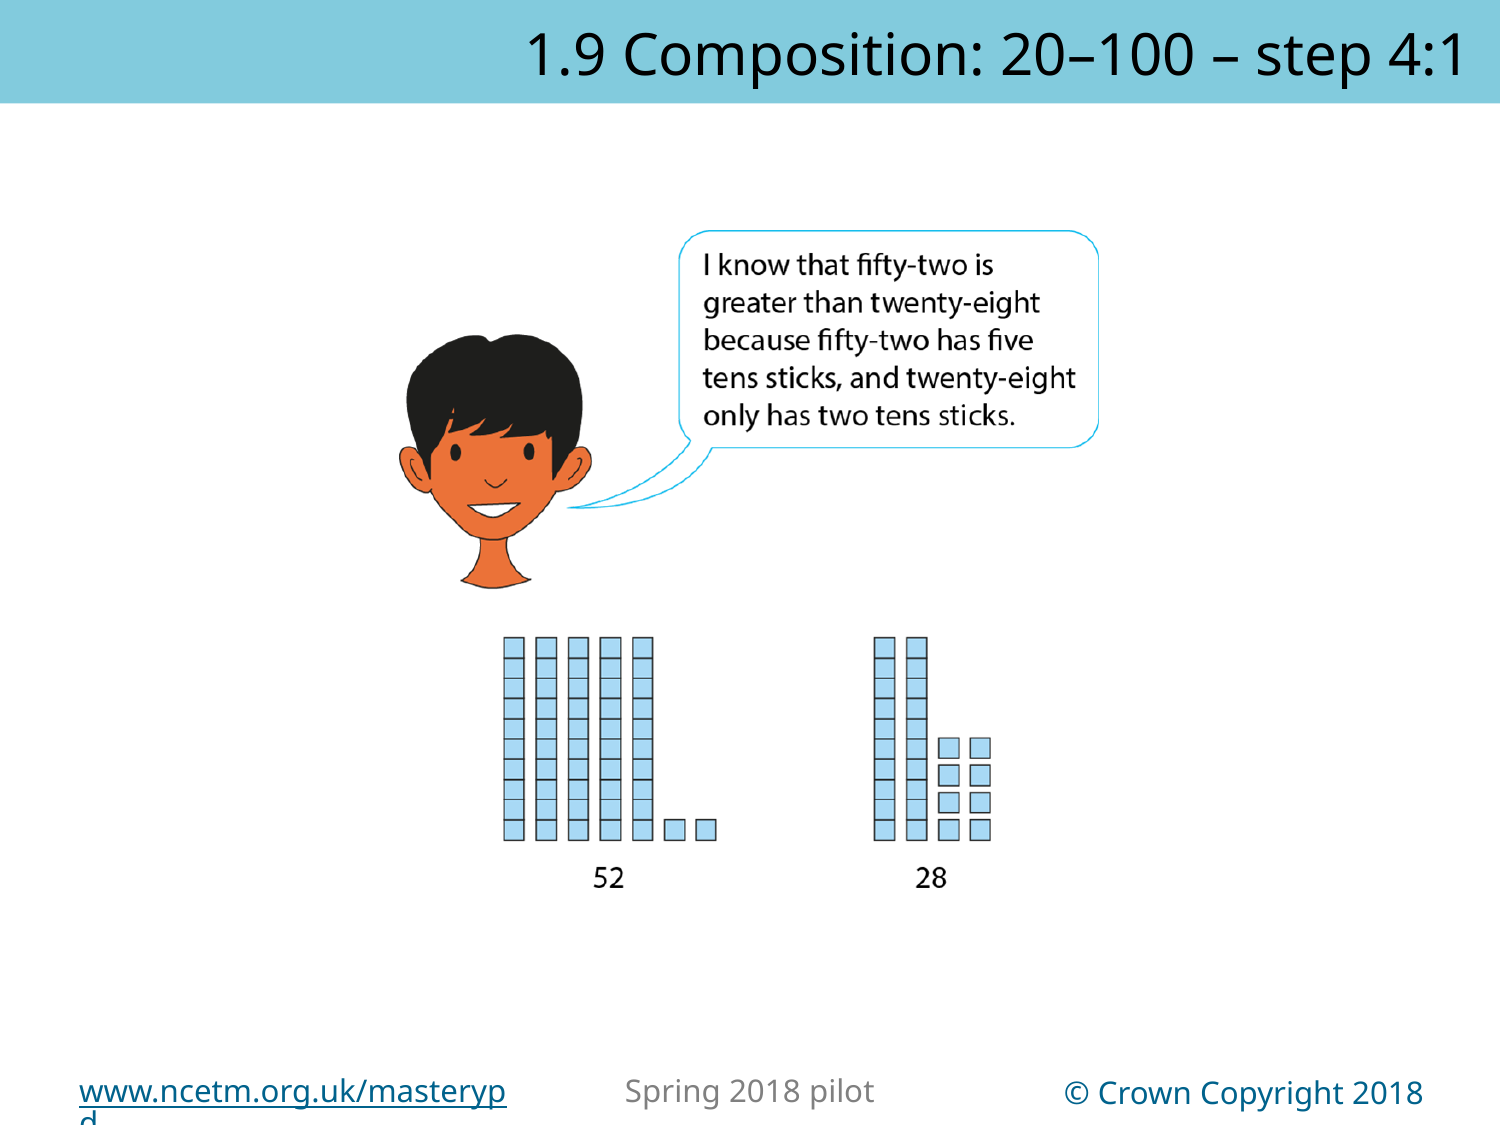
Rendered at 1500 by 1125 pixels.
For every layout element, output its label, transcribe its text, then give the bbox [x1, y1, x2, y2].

picture [399, 229, 1099, 595]
picture [400, 600, 1101, 896]
list 1.9 Composition: 20–100 – step 4:1 [0, 0, 1500, 104]
